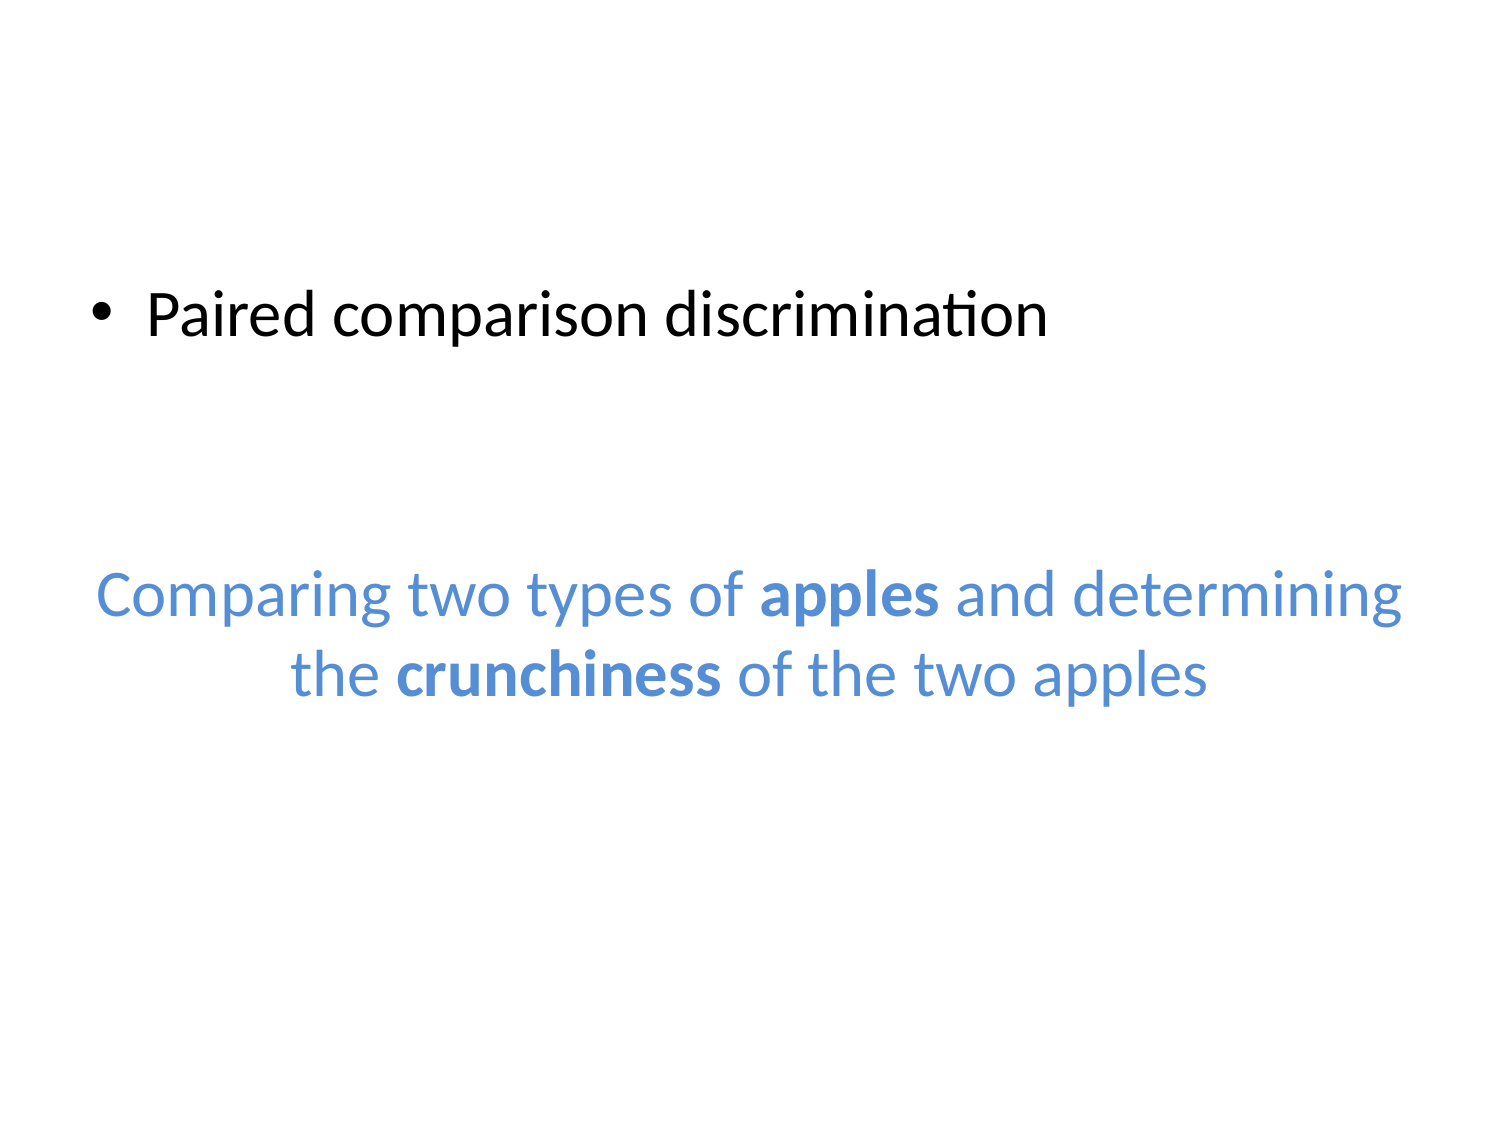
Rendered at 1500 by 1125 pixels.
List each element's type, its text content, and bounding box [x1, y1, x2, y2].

list Paired comparison discrimination Comparing two types of apples and determining the crunchiness of the two apples [75, 262, 1425, 1005]
